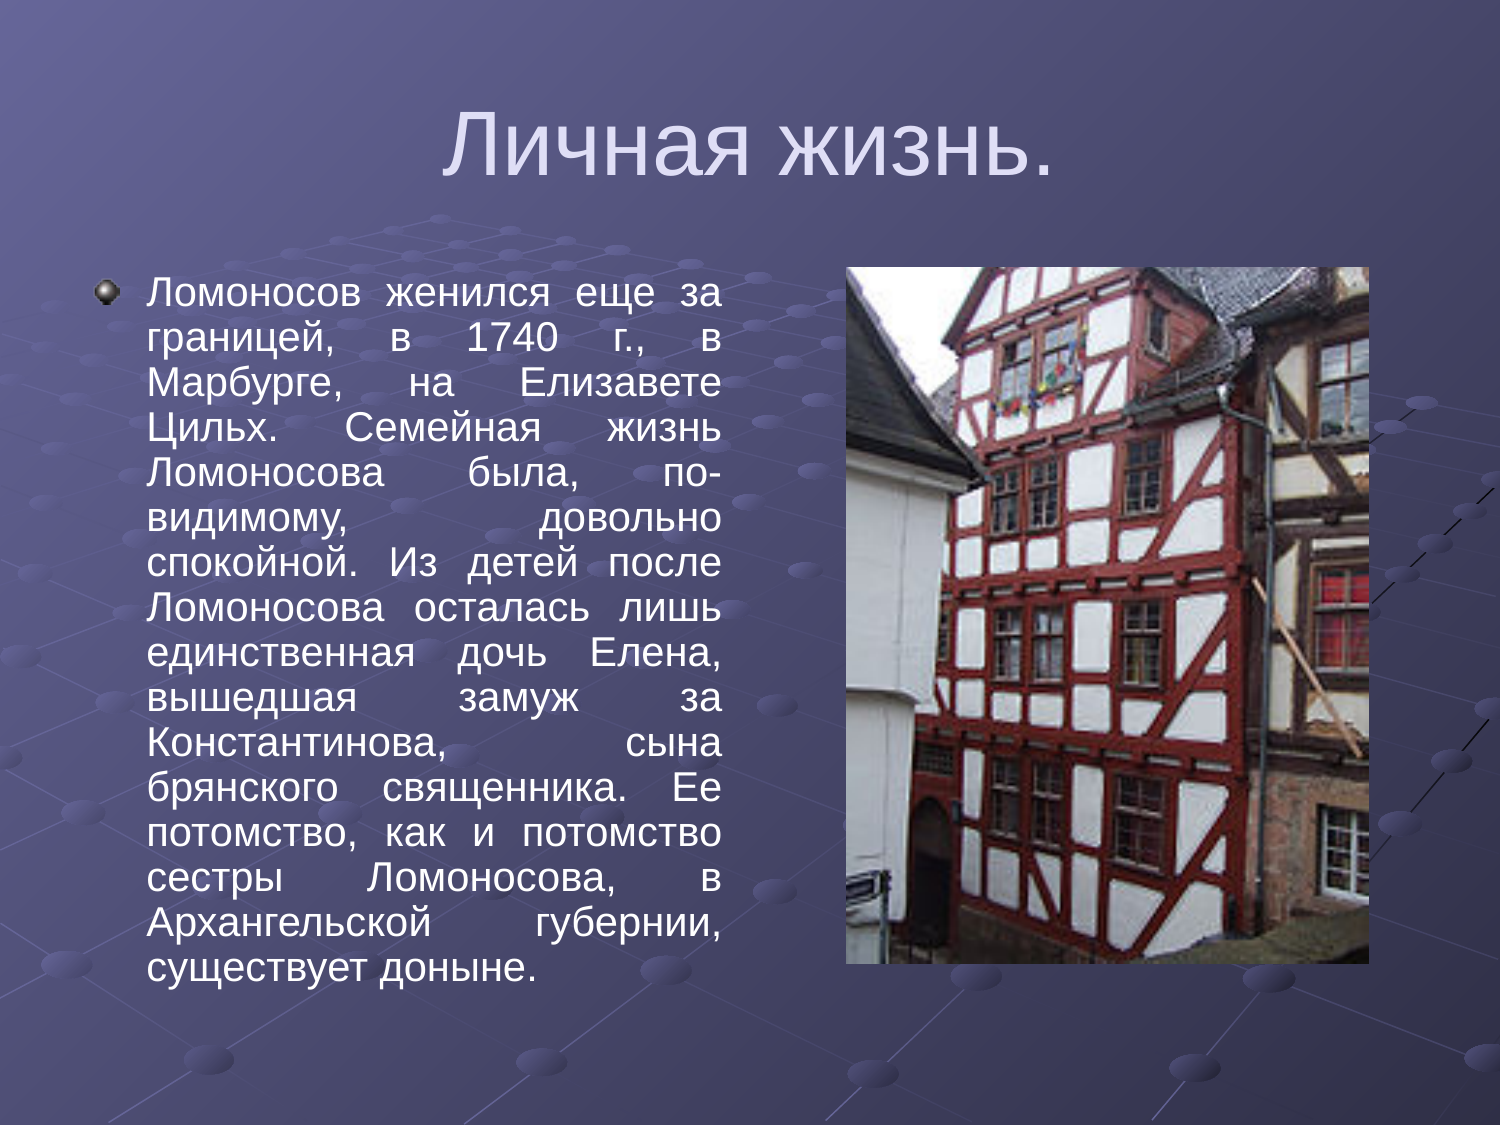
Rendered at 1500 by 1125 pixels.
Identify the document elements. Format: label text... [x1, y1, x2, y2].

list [846, 267, 1370, 965]
title Личная жизнь. [74, 44, 1426, 233]
list Ломоносов женился еще за границей, в 1740 г., в Марбурге, на Елизавете Цильх. Семейная жизнь Ломоносова была, по-видимому, довольно спокойной. Из детей после Ломоносова осталась лишь единственная дочь Елена, вышедшая замуж за Константинова, сына брянского священника. Ее потомство, как и потомство сестры Ломоносова, в Архангельской губернии, существует доныне. [74, 262, 738, 1007]
picture [90, 275, 120, 305]
